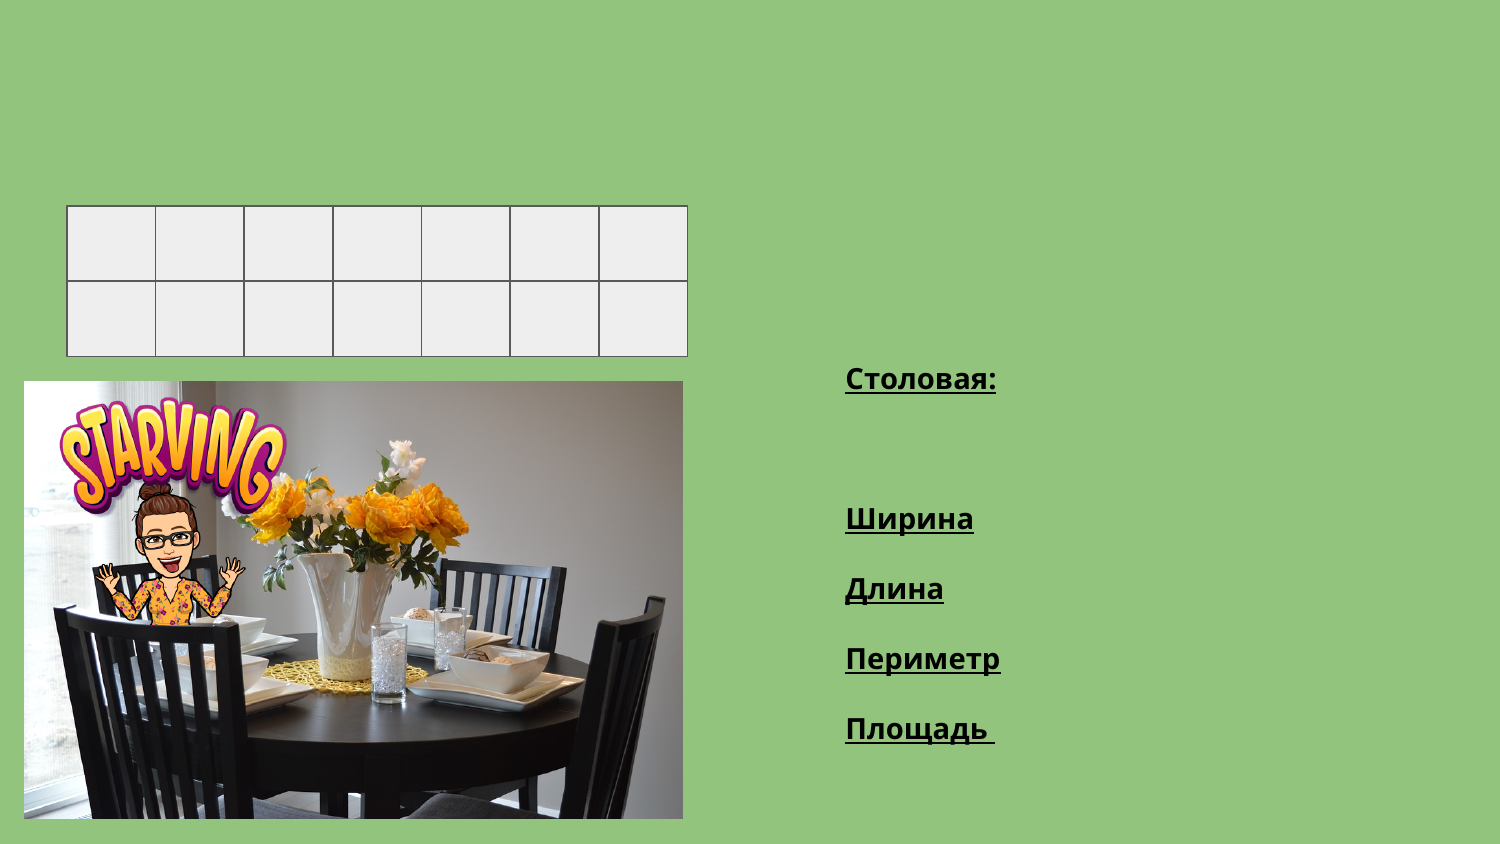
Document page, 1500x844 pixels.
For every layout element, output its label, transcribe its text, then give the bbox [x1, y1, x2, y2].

text_box [332, 206, 422, 282]
text_box [155, 281, 245, 357]
text_box [599, 206, 688, 282]
text_box [332, 282, 421, 357]
text_box [510, 282, 598, 357]
text_box [245, 281, 332, 357]
text_box [421, 282, 510, 357]
text_box [422, 206, 511, 282]
text_box [66, 206, 156, 281]
text_box Столовая: Ширина Длина Периметр Площадь [830, 310, 1325, 582]
text_box [156, 206, 244, 281]
text_box [598, 282, 688, 357]
text_box [66, 281, 155, 357]
text_box [244, 206, 332, 281]
text_box [511, 206, 599, 282]
picture [24, 381, 683, 819]
